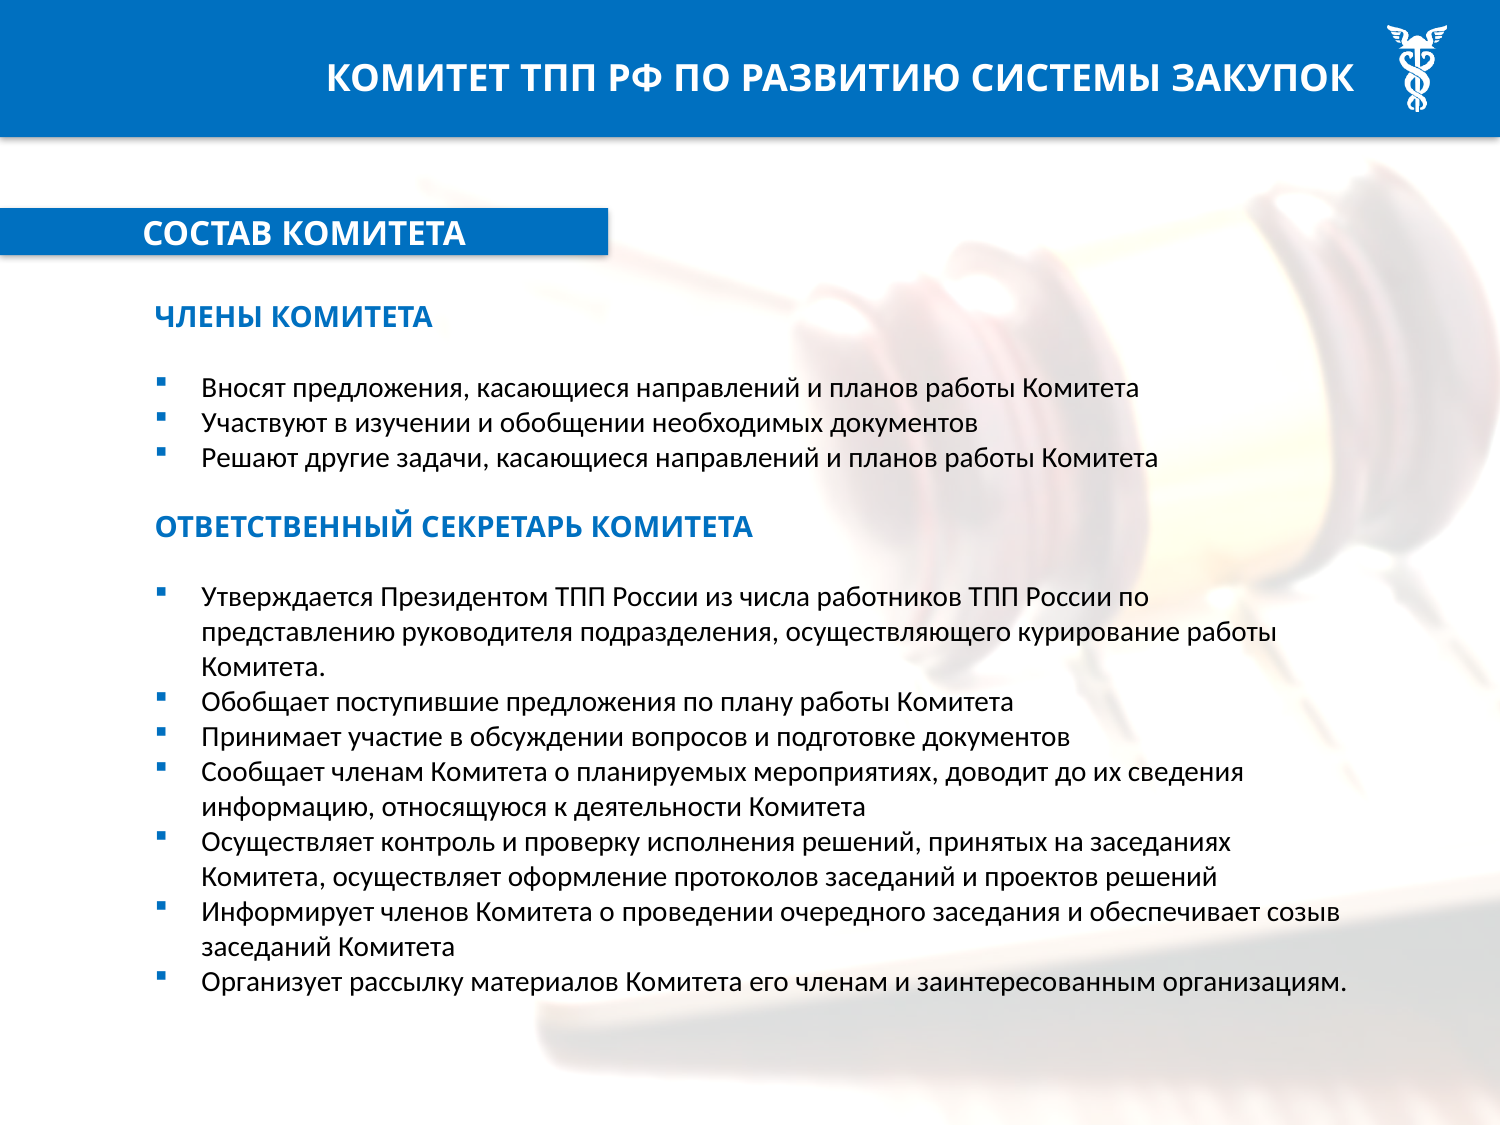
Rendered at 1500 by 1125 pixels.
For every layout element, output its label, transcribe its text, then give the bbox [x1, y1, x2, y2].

text_box СОСТАВ КОМИТЕТА [0, 207, 609, 256]
text_box ЧЛЕНЫ КОМИТЕТА Вносят предложения, касающиеся направлений и планов работы Комитета Участвуют в изучении и обобщении необходимых документов Решают другие задачи, касающиеся направлений и планов работы Комитета ОТВЕТСТВЕННЫЙ СЕКРЕТАРЬ КОМИТЕТА Утверждается Президентом ТПП России из числа работников ТПП России по представлению руководителя подразделения, осуществляющего курирование работы Комитета. Обобщает поступившие предложения по плану работы Комитета Принимает участие в обсуждении вопросов и подготовке документов Сообщает членам Комитета о планируемых мероприятиях, доводит до их сведения информацию, относящуюся к деятельности Комитета Осуществляет контроль и проверку исполнения решений, принятых на заседаниях Комитета, осуществляет оформление протоколов заседаний и проектов решений Информирует членов Комитета о проведении очередного заседания и обеспечивает созыв заседаний Комитета Организует рассылку материалов Комитета его членам и заинтересованным организациям. [64, 290, 1365, 1005]
picture [1387, 25, 1447, 112]
